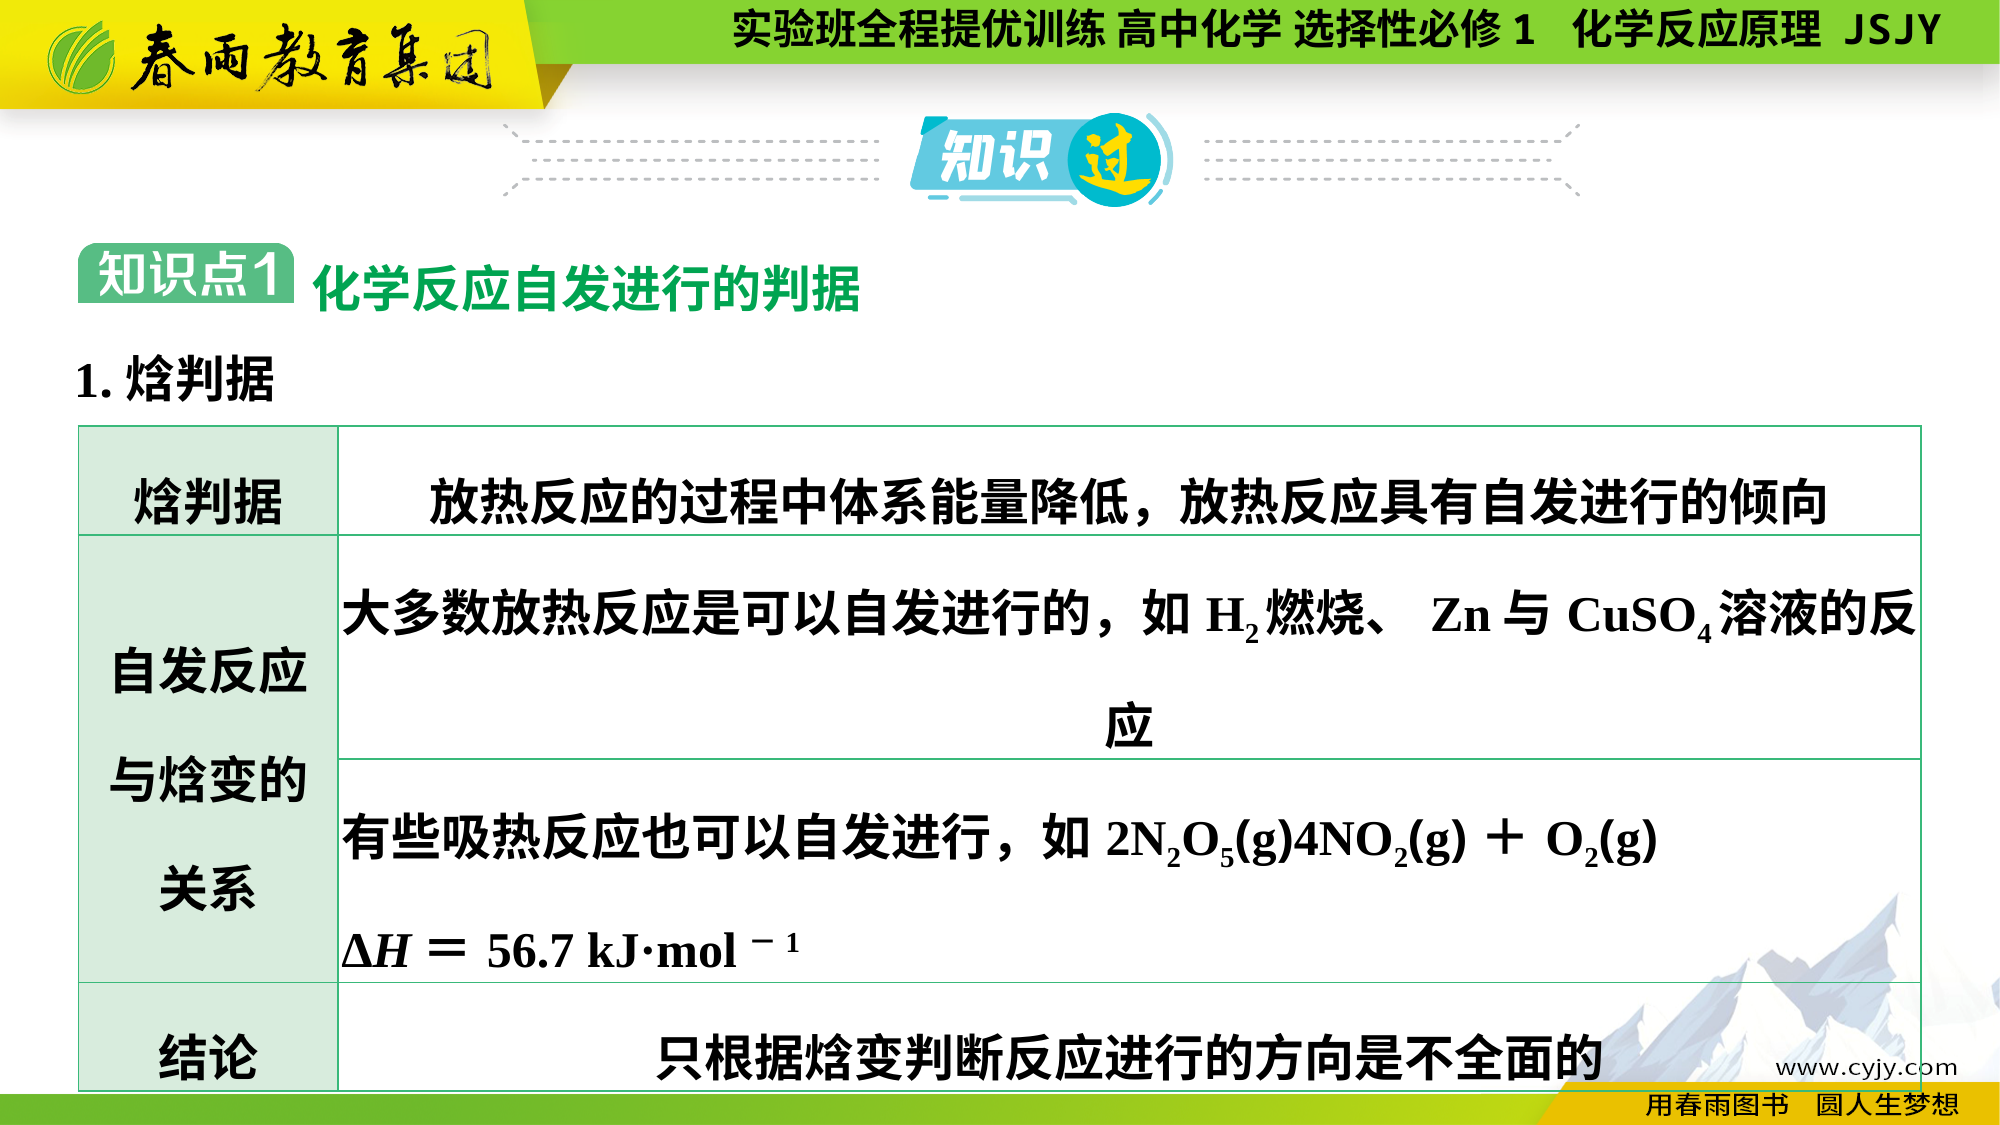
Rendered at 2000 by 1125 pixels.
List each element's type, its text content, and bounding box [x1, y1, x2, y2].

list 化学反应自发进行的判据 1.焓判据 [59, 219, 1944, 406]
picture [0, 0, 2000, 1125]
